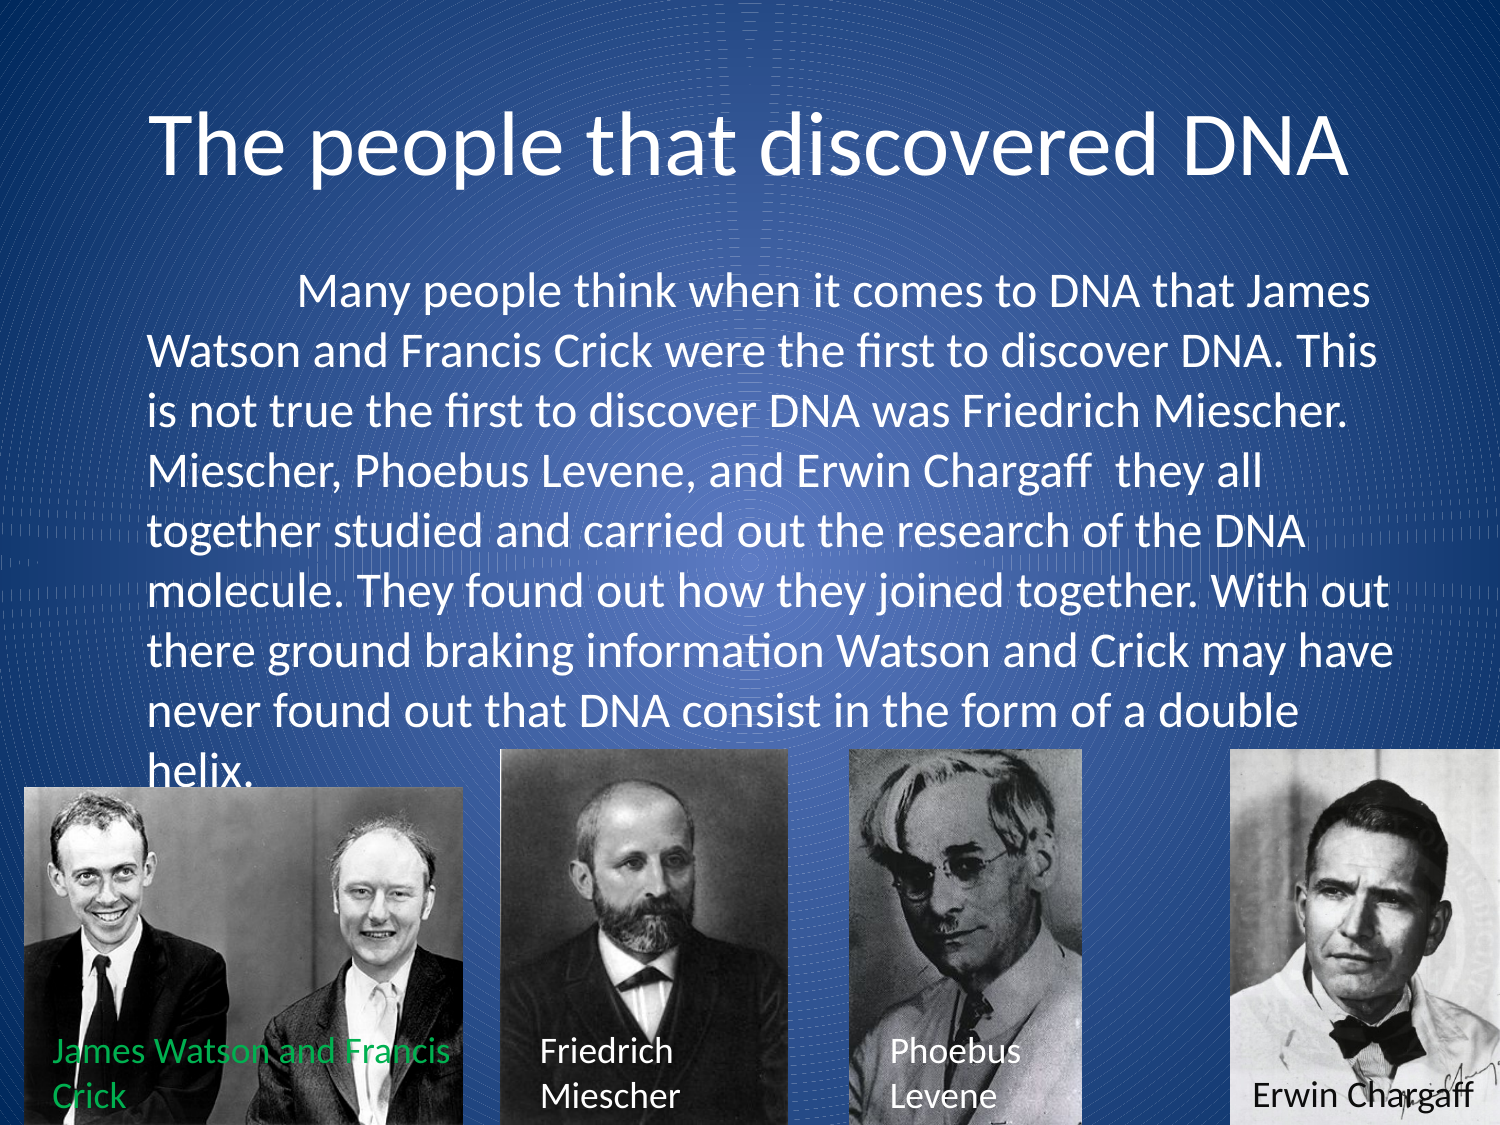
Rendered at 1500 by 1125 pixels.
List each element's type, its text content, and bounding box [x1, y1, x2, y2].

picture [849, 749, 1082, 1125]
text_box James Watson and Francis Crick [466, 1018, 475, 1124]
picture [1230, 749, 1500, 1125]
list Many people think when it comes to DNA that James Watson and Francis Crick were the first to discover DNA. This is not true the first to discover DNA was Friedrich Miescher. Miescher, Phoebus Levene, and Erwin Chargaff they all together studied and carried out the research of the DNA molecule. They found out how they joined together. With out there ground braking information Watson and Crick may have never found out that DNA consist in the form of a double helix. [75, 249, 1425, 993]
title The people that discovered DNA [75, 45, 1425, 233]
picture [24, 787, 463, 1125]
picture [499, 749, 788, 1125]
